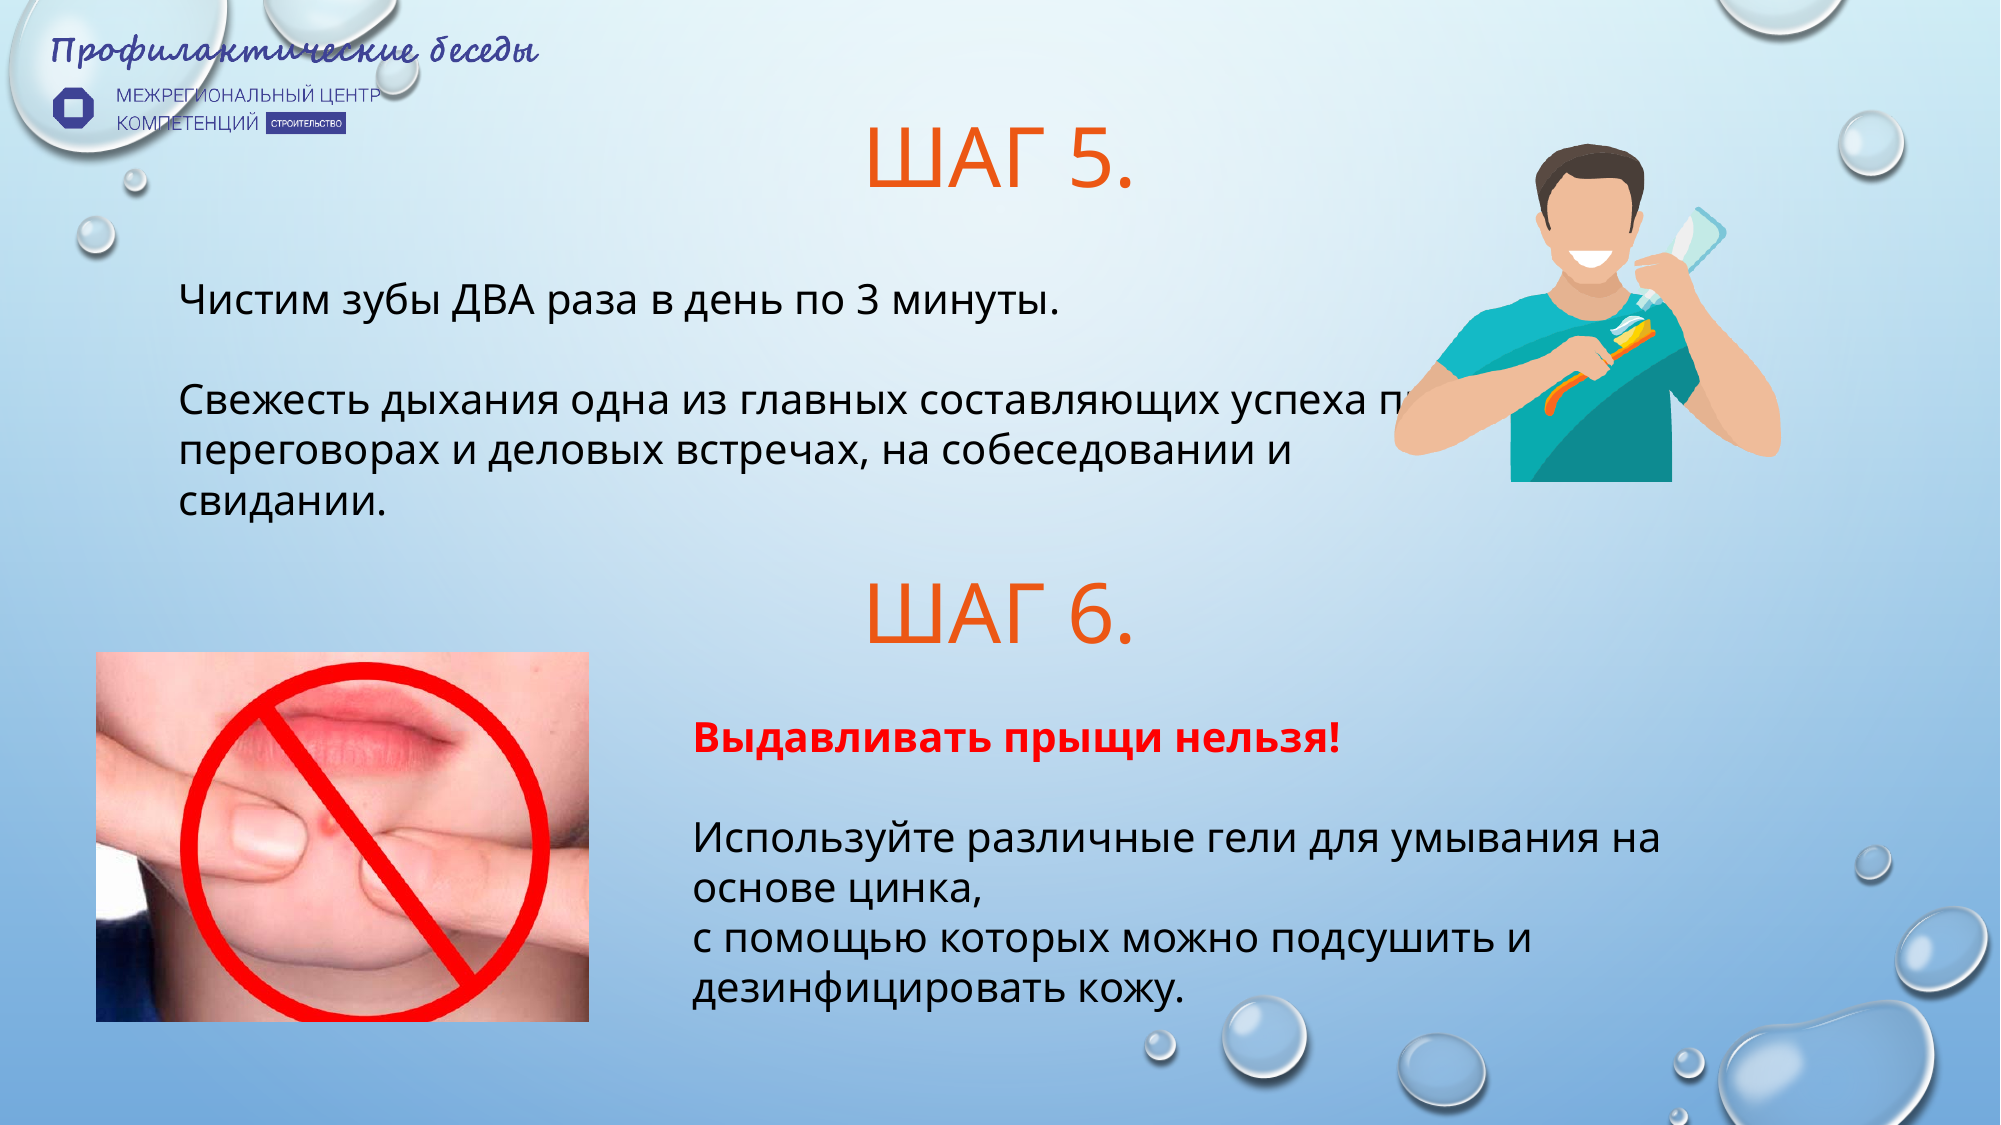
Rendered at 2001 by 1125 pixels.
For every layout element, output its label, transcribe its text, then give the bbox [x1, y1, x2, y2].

text_box ШАГ 5. [847, 96, 1152, 212]
text_box Чистим зубы ДВА раза в день по 3 минуты. Свежесть дыхания одна из главных составляющих успеха при переговорах и деловых встречах, на собеседовании и свидании. [163, 265, 1354, 531]
picture [0, 0, 2000, 1125]
text_box ШАГ 6. [847, 552, 1152, 668]
text_box Выдавливать прыщи нельзя! Используйте различные гели для умывания на основе цинка, с помощью которых можно подсушить и дезинфицировать кожу. [677, 703, 1832, 1018]
